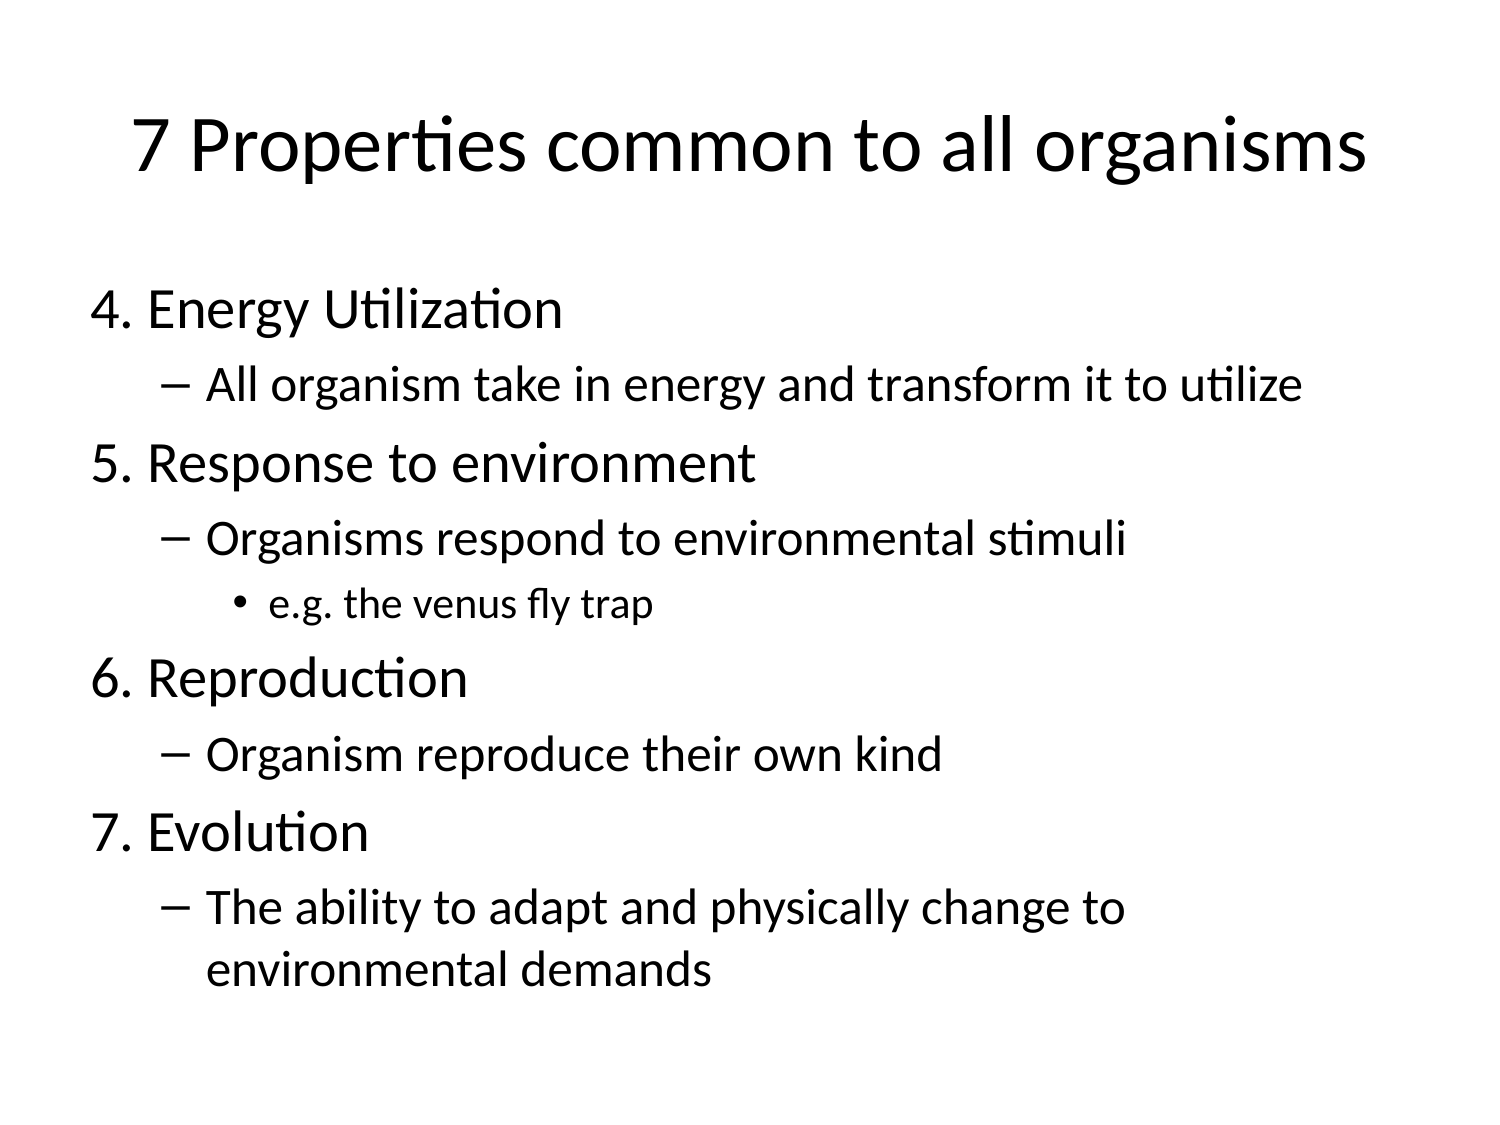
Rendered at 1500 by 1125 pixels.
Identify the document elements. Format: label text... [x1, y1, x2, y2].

title 7 Properties common to all organisms [75, 45, 1425, 233]
list 4. Energy Utilization All organism take in energy and transform it to utilize 5. Response to environment Organisms respond to environmental stimuli e.g. the venus fly trap 6. Reproduction Organism reproduce their own kind 7. Evolution The ability to adapt and physically change to environmental demands [75, 262, 1425, 1005]
